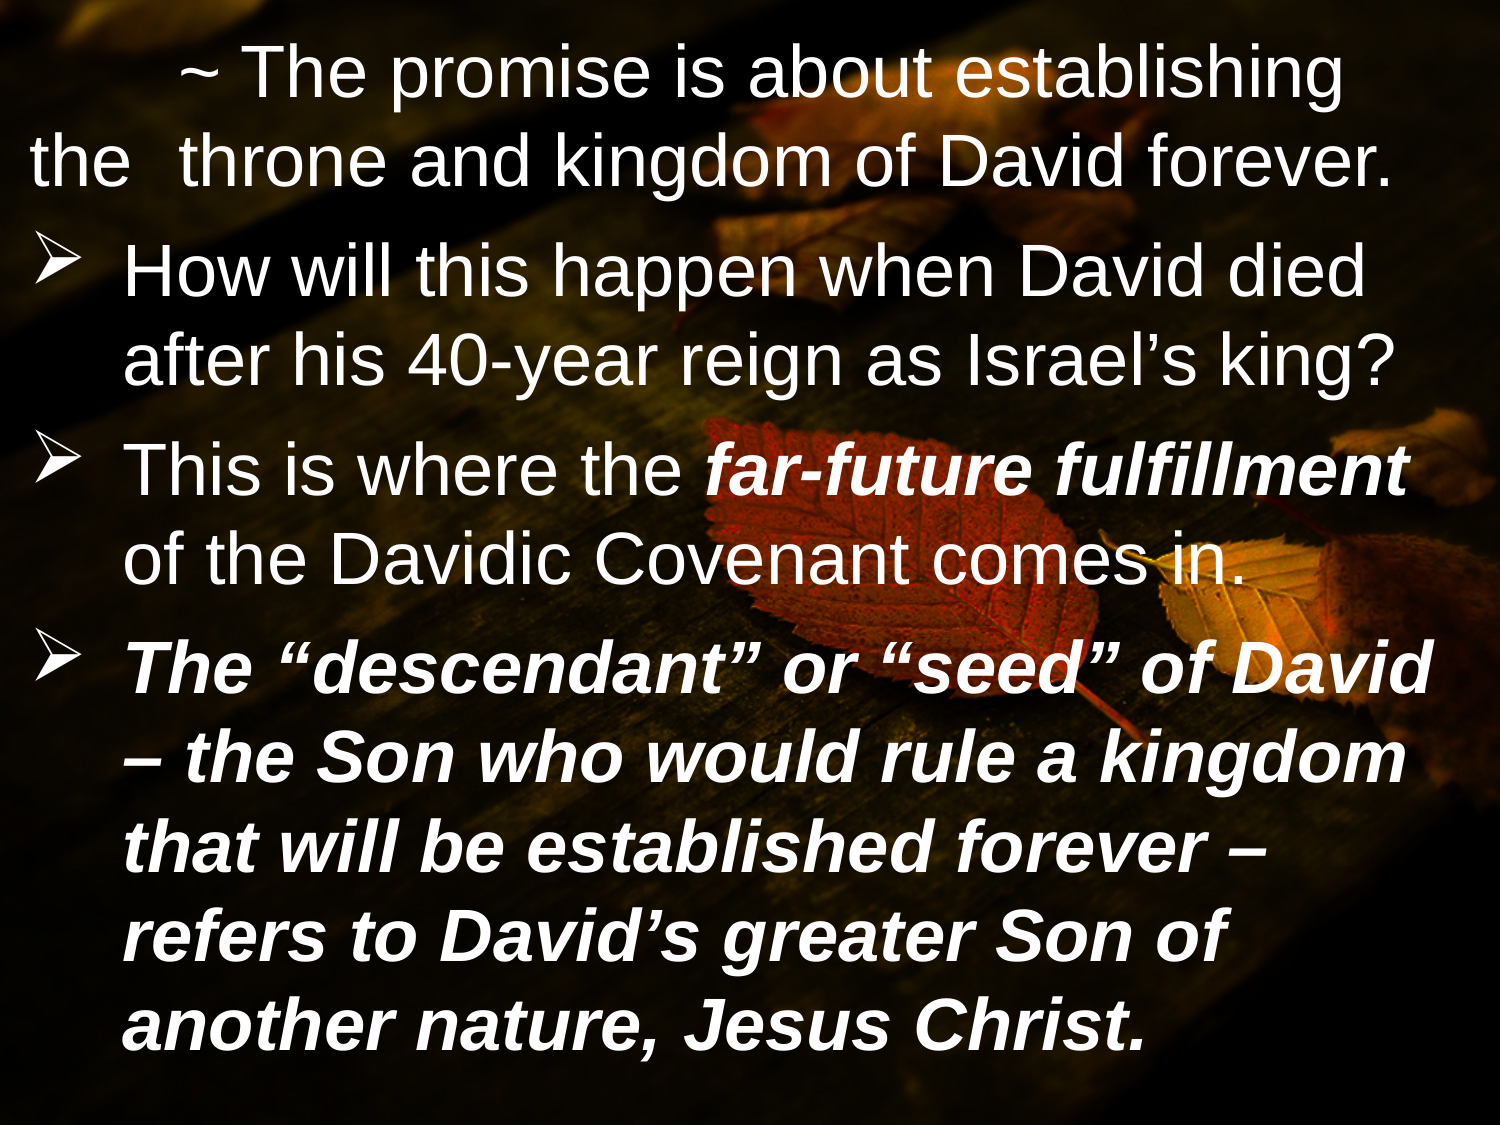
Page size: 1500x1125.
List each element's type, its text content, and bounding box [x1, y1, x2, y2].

subtitle ~ The promise is about establishing the throne and kingdom of David forever. How will this happen when David died after his 40-year reign as Israel’s king? This is where the far-future fulfillment of the Davidic Covenant comes in. The “descendant” or “seed” of David – the Son who would rule a kingdom that will be established forever – refers to David’s greater Son of another nature, Jesus Christ. [14, 16, 1484, 1112]
picture [0, 0, 1500, 1125]
